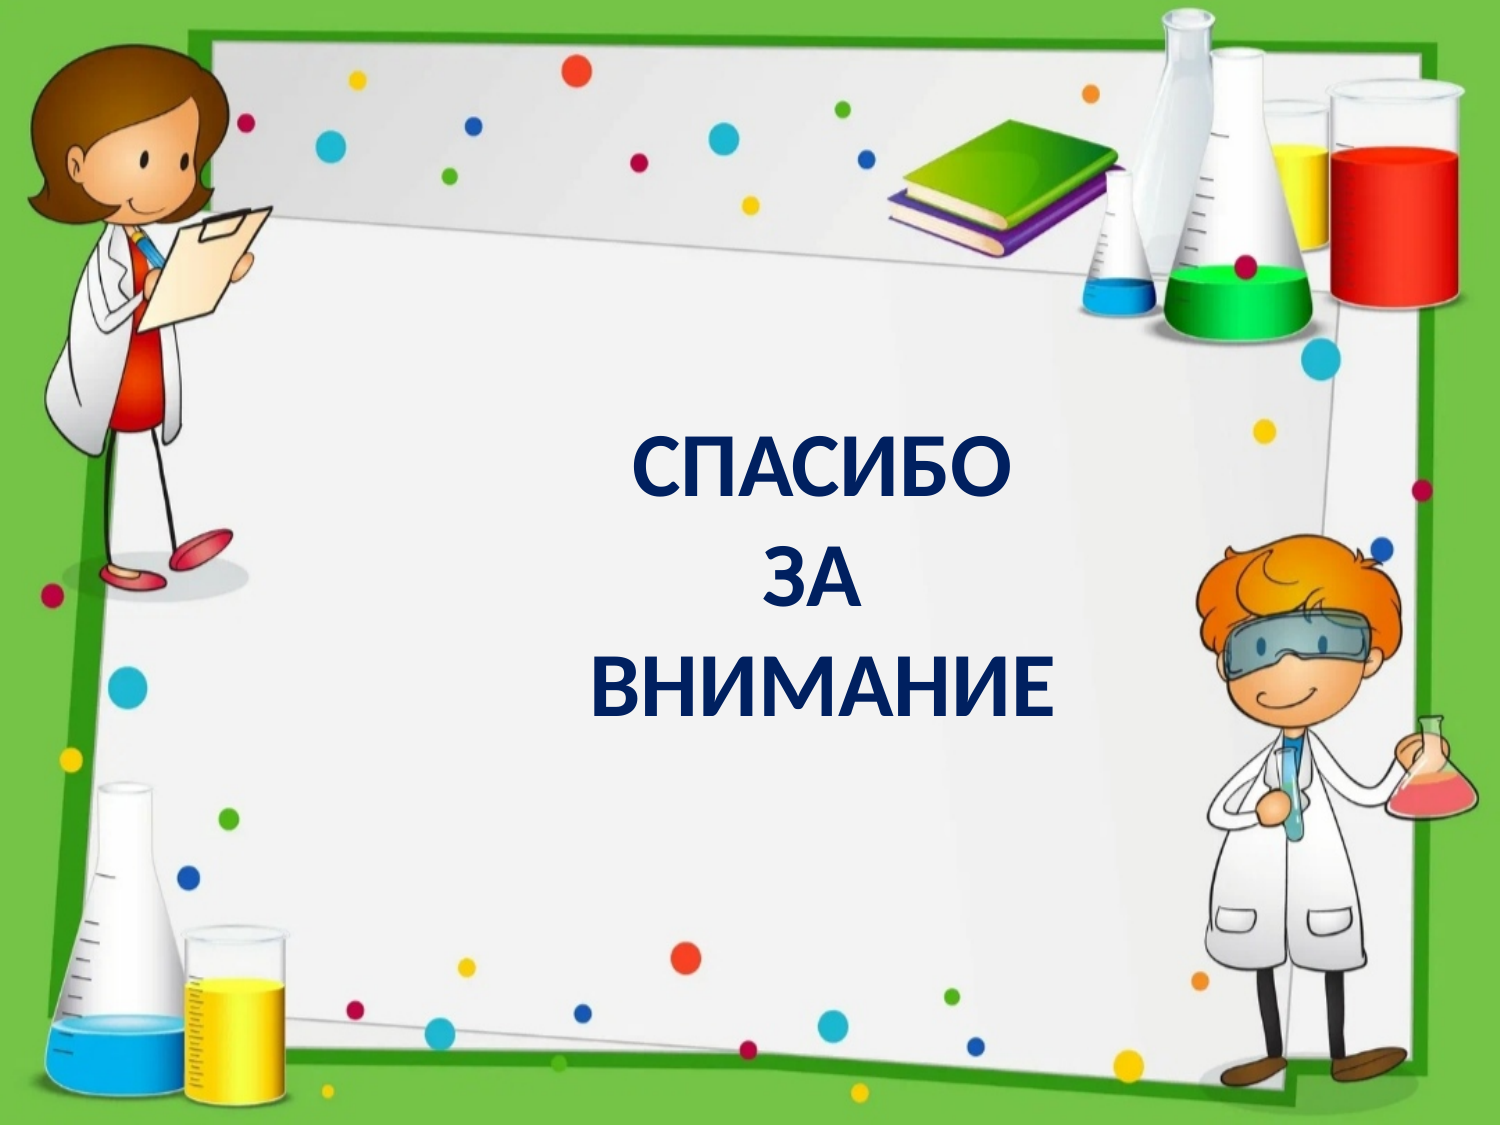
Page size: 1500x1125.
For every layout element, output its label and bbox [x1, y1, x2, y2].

list [0, 0, 1500, 1125]
